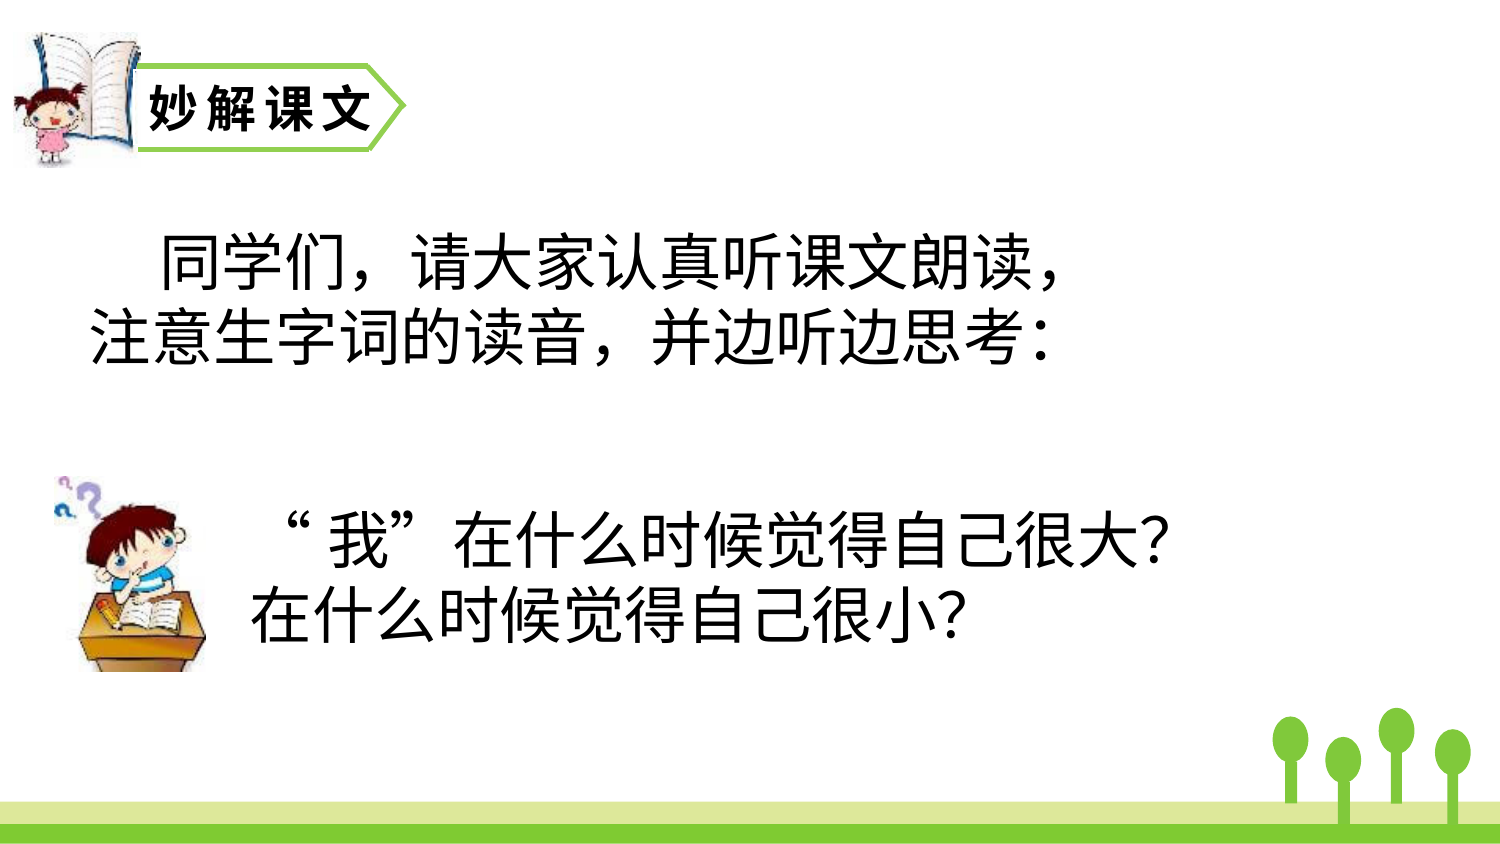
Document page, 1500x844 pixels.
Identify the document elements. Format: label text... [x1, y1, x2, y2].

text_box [13, 32, 411, 168]
picture [54, 476, 206, 672]
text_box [0, 707, 1500, 844]
text_box “我”在什么时候觉得自己很大？在什么时候觉得自己很小？ [238, 495, 1182, 657]
text_box 同学们，请大家认真听课文朗读，注意生字词的读音，并边听边思考： [77, 217, 1163, 379]
